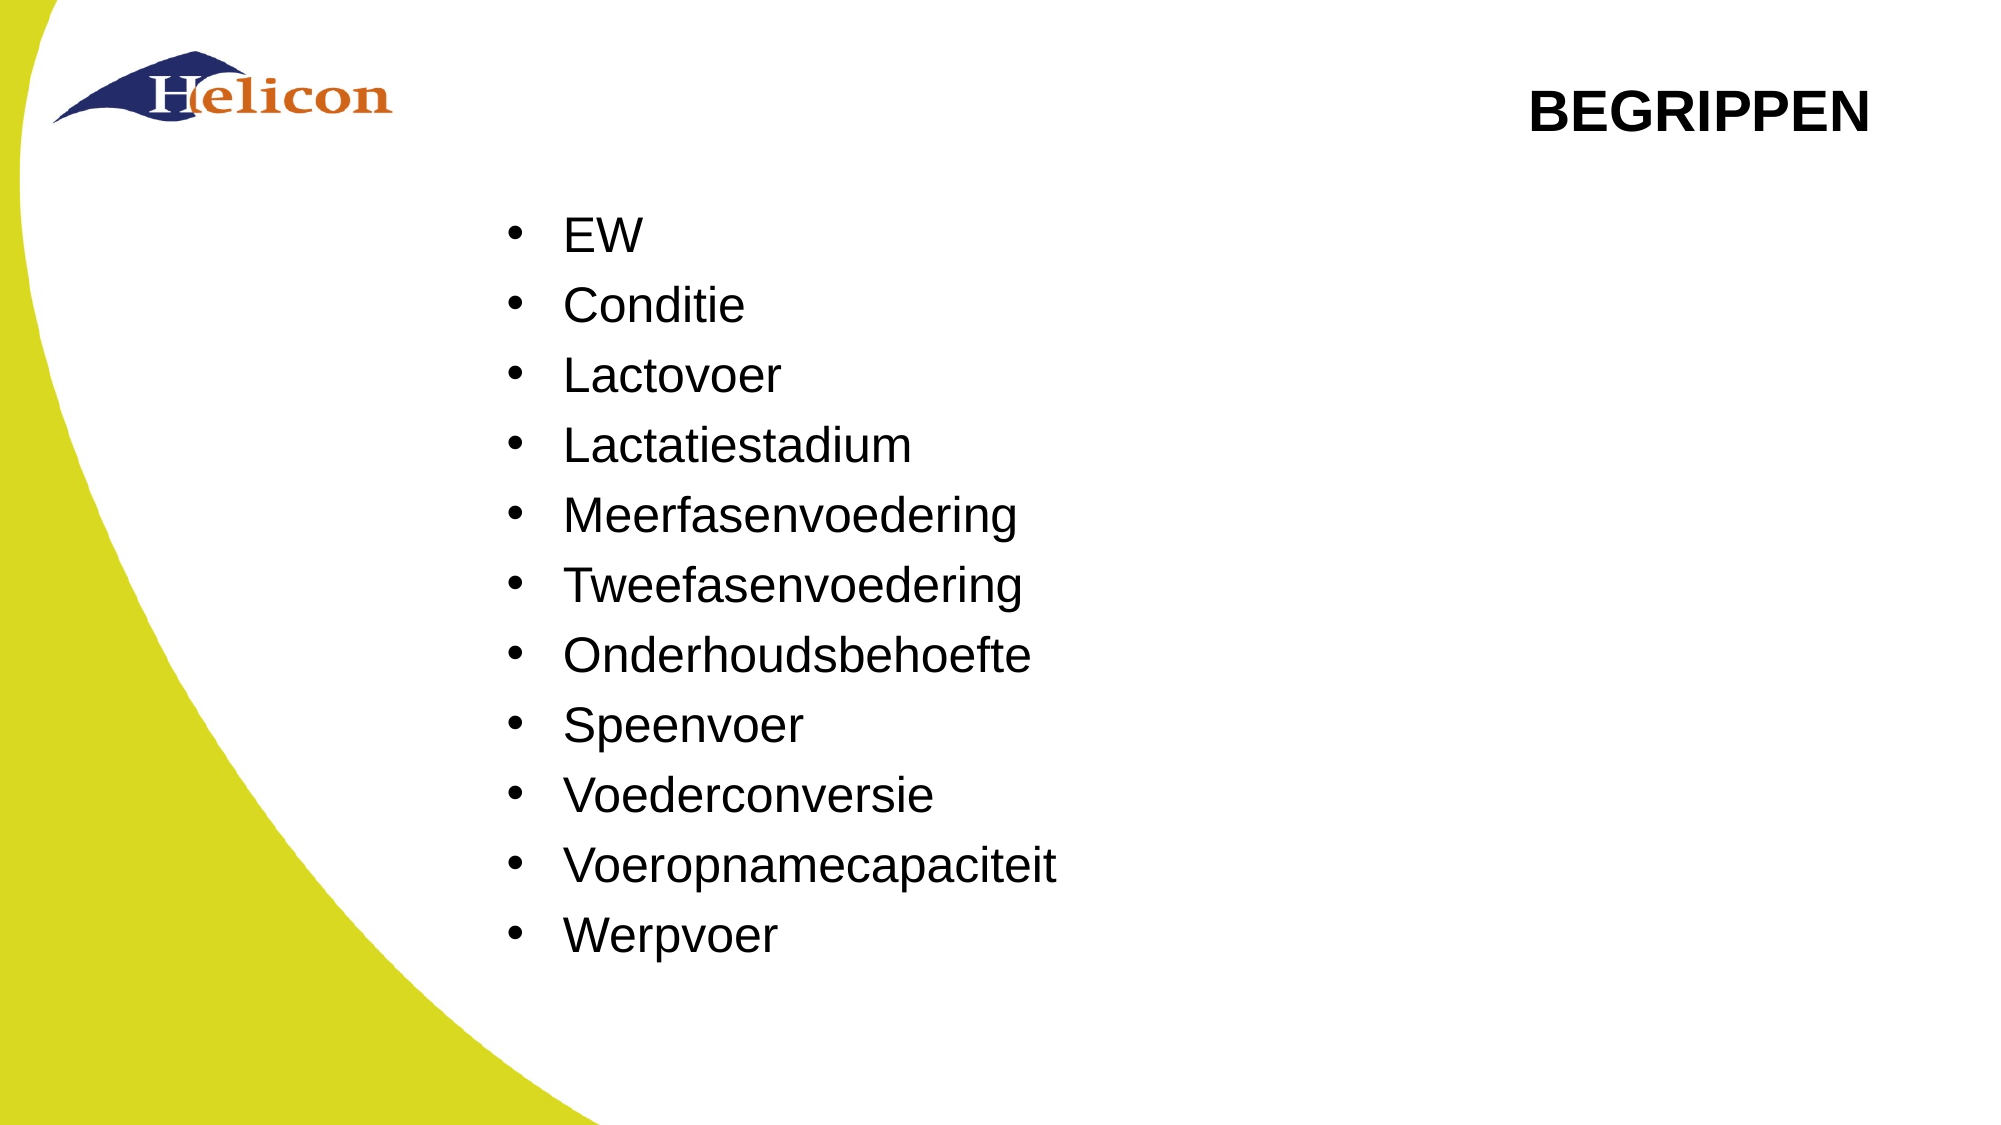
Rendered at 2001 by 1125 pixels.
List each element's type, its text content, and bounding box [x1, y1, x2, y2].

picture [0, 0, 2000, 1125]
list EW Conditie Lactovoer Lactatiestadium Meerfasenvoedering Tweefasenvoedering Onderhoudsbehoefte Speenvoer Voederconversie Voeropnamecapaciteit Werpvoer [491, 194, 1943, 1004]
title BEGRIPPEN [432, 54, 1887, 161]
